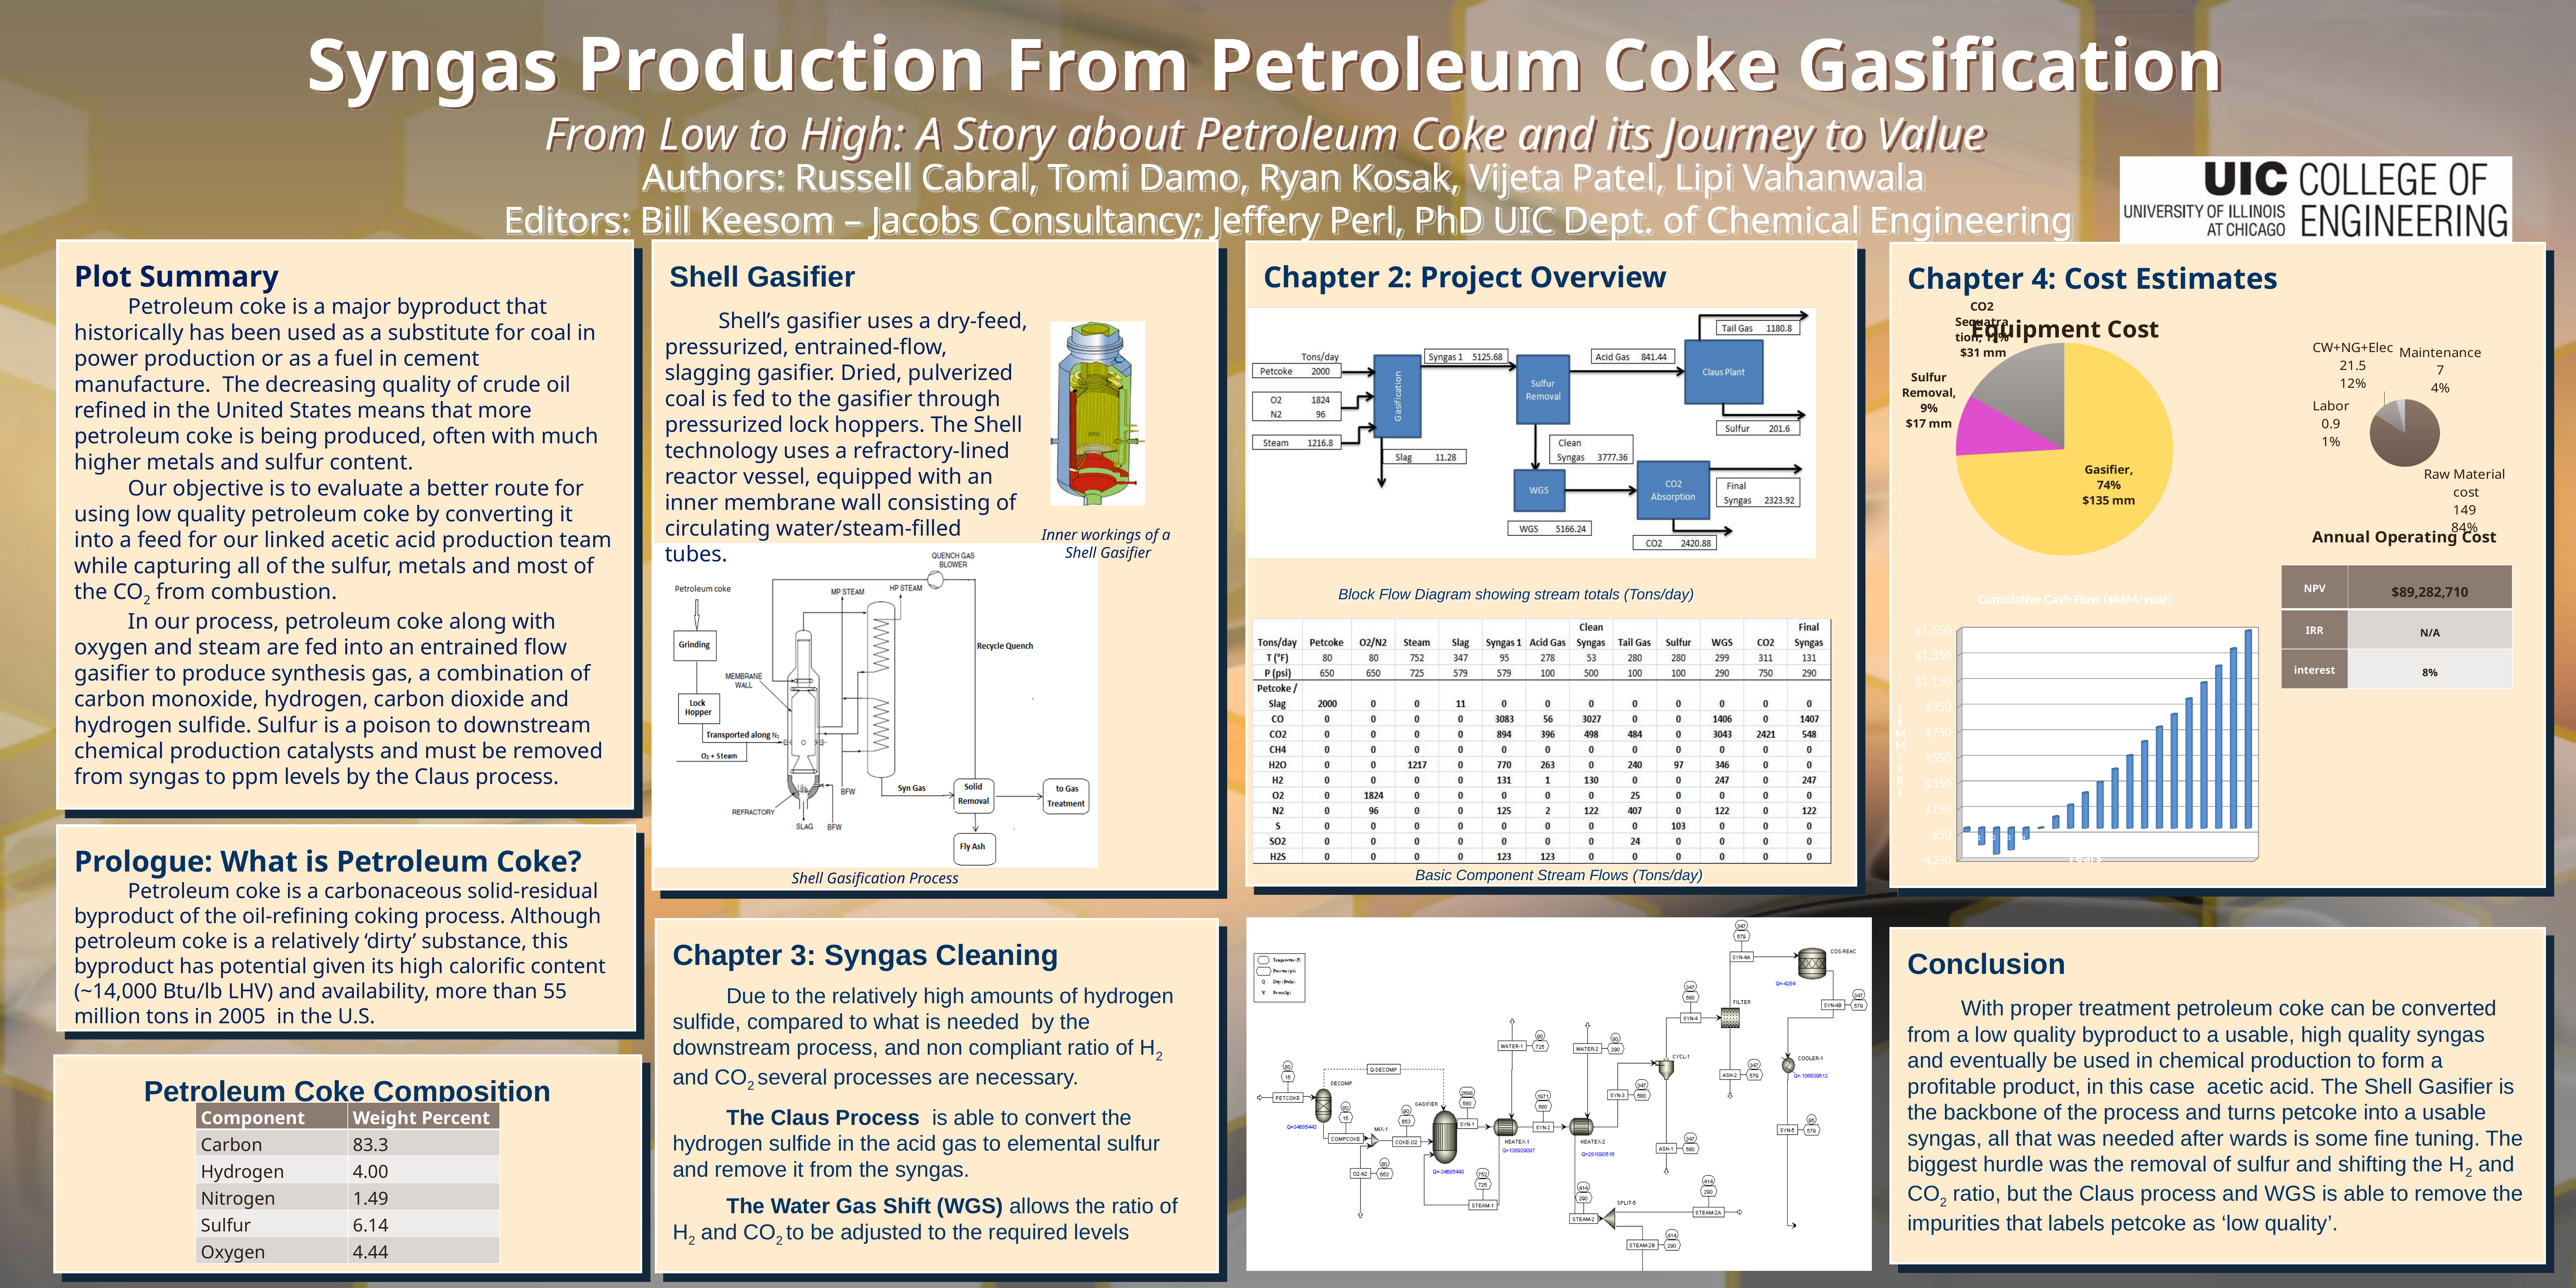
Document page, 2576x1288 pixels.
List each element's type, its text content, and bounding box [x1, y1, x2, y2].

picture [0, 0, 2576, 1288]
text_box Chapter 3: Syngas Cleaning Due to the relatively high amounts of hydrogen sulfide, compared to what is needed by the downstream process, and non compliant ratio of H2 and CO2 several processes are necessary. The Claus Process is able to convert the hydrogen sulfide in the acid gas to elemental sulfur and remove it from the syngas. The Water Gas Shift (WGS) allows the ratio of H2 and CO2 to be adjusted to the required levels [655, 919, 1218, 1273]
text_box Chapter 2: Project Overview [1246, 241, 1856, 885]
text_box Shell Gasifier [653, 240, 1218, 889]
table_cell 8% [2348, 649, 2512, 688]
table_cell 6.14 [348, 1210, 499, 1236]
text_box Petroleum Coke Composition [54, 1055, 641, 1273]
table_cell Oxygen [196, 1237, 347, 1263]
table_header $89,282,710 [2348, 565, 2512, 608]
text_box Block Flow Diagram showing stream totals (Tons/day) [1253, 582, 1780, 605]
text_box Inner workings of a Shell Gasifier [1036, 522, 1180, 564]
table_cell N/A [2348, 610, 2512, 649]
table_header Weight Percent [348, 1103, 499, 1128]
table_cell Hydrogen [196, 1156, 347, 1183]
chart [2258, 291, 2536, 552]
text_box Plot Summary Petroleum coke is a major byproduct that historically has been used as a substitute for coal in power production or as a fuel in cement manufacture. The decreasing quality of crude oil refined in the United States means that more petroleum coke is being produced, often with much higher metals and sulfur content. Our objective is to evaluate a better route for using low quality petroleum coke by converting it into a feed for our linked acetic acid production team while capturing all of the sulfur, metals and most of the CO2 from combustion. In our process, petroleum coke along with oxygen and steam are fed into an entrained flow gasifier to produce synthesis gas, a combination of carbon monoxide, hydrogen, carbon dioxide and hydrogen sulfide. Sulfur is a poison to downstream chemical production catalysts and must be removed from syngas to ppm levels by the Claus process. [57, 334, 633, 809]
table_cell Nitrogen [196, 1183, 347, 1210]
text_box Syngas Production From Petroleum Coke Gasification From Low to High: A Story about Petroleum Coke and its Journey to Value [53, 15, 2478, 331]
text_box Basic Component Stream Flows (Tons/day) [1296, 869, 1823, 885]
text_box Prologue: What is Petroleum Coke? Petroleum coke is a carbonaceous solid-residual byproduct of the oil-refining coking process. Although petroleum coke is a relatively ‘dirty’ substance, this byproduct has potential given its high calorific content (~14,000 Btu/lb LHV) and availability, more than 55 million tons in 2005 in the U.S. [57, 825, 635, 1030]
table_header NPV [2282, 565, 2348, 608]
table_cell Carbon [196, 1130, 347, 1156]
text_box Conclusion With proper treatment petroleum coke can be converted from a low quality byproduct to a usable, high quality syngas and eventually be used in chemical production to form a profitable product, in this case acetic acid. The Shell Gasifier is the backbone of the process and turns petcoke into a usable syngas, all that was needed after wards is some fine tuning. The biggest hurdle was the removal of sulfur and shifting the H2 and CO2 ratio, but the Claus process and WGS is able to remove the impurities that labels petcoke as ‘low quality’. [1890, 928, 2545, 1264]
text_box Shell Gasification Process [672, 870, 1079, 889]
table_cell 1.49 [348, 1183, 499, 1210]
text_box Chapter 4: Cost Estimates [1890, 243, 2545, 887]
text_box Authors: Russell Cabral, Tomi Damo, Ryan Kosak, Vijeta Patel, Lipi Vahanwala Editors: Bill Keesom – Jacobs Consultancy; Jeffery Perl, PhD UIC Dept. of Chemical Engineering [77, 154, 2501, 240]
table_cell 4.00 [348, 1156, 499, 1183]
table_header Component [196, 1103, 347, 1128]
table_cell IRR [2282, 610, 2348, 649]
table_cell 4.44 [348, 1237, 499, 1263]
text_box Shell’s gasifier uses a dry-feed, pressurized, entrained-flow, slagging gasifier. Dried, pulverized coal is fed to the gasifier through pressurized lock hoppers. The Shell technology uses a refractory-lined reactor vessel, equipped with an inner membrane wall consisting of circulating water/steam-filled tubes. [659, 304, 1035, 543]
table_cell 83.3 [348, 1130, 499, 1156]
table_cell Sulfur [196, 1210, 347, 1236]
chart [1890, 293, 2240, 573]
table_cell interest [2282, 649, 2348, 688]
chart [1890, 581, 2260, 871]
